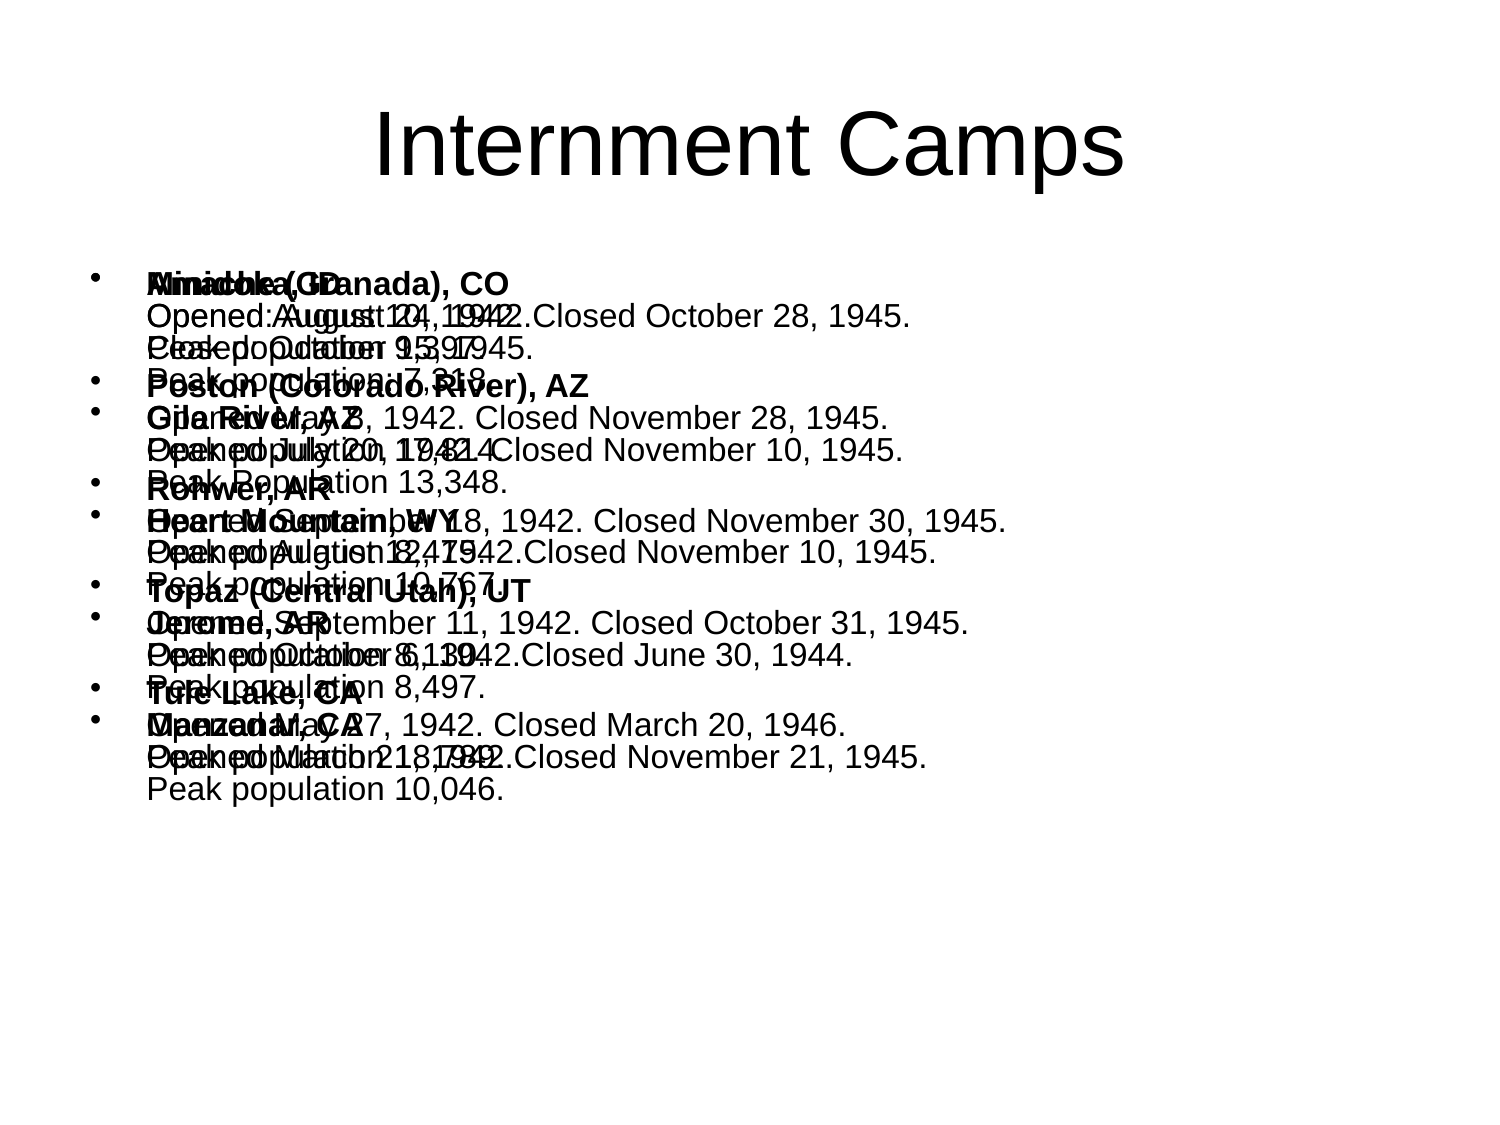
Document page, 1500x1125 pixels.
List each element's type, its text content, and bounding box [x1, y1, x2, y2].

list Minidoka, ID Opened August 10, 1942. Closed October 28, 1945. Peak population 9,397. Poston (Colorado River), AZ Opened May 8, 1942. Closed November 28, 1945. Peak population 17,814. Rohwer, AR Opened September 18, 1942. Closed November 30, 1945. Peak population 8,475. Topaz (Central Utah), UT Opened September 11, 1942. Closed October 31, 1945. Peak population 8,130. Tule Lake, CA Opened May 27, 1942. Closed March 20, 1946. Peak population 18,789. [74, 262, 1426, 1006]
title Internment Camps [74, 44, 1426, 233]
